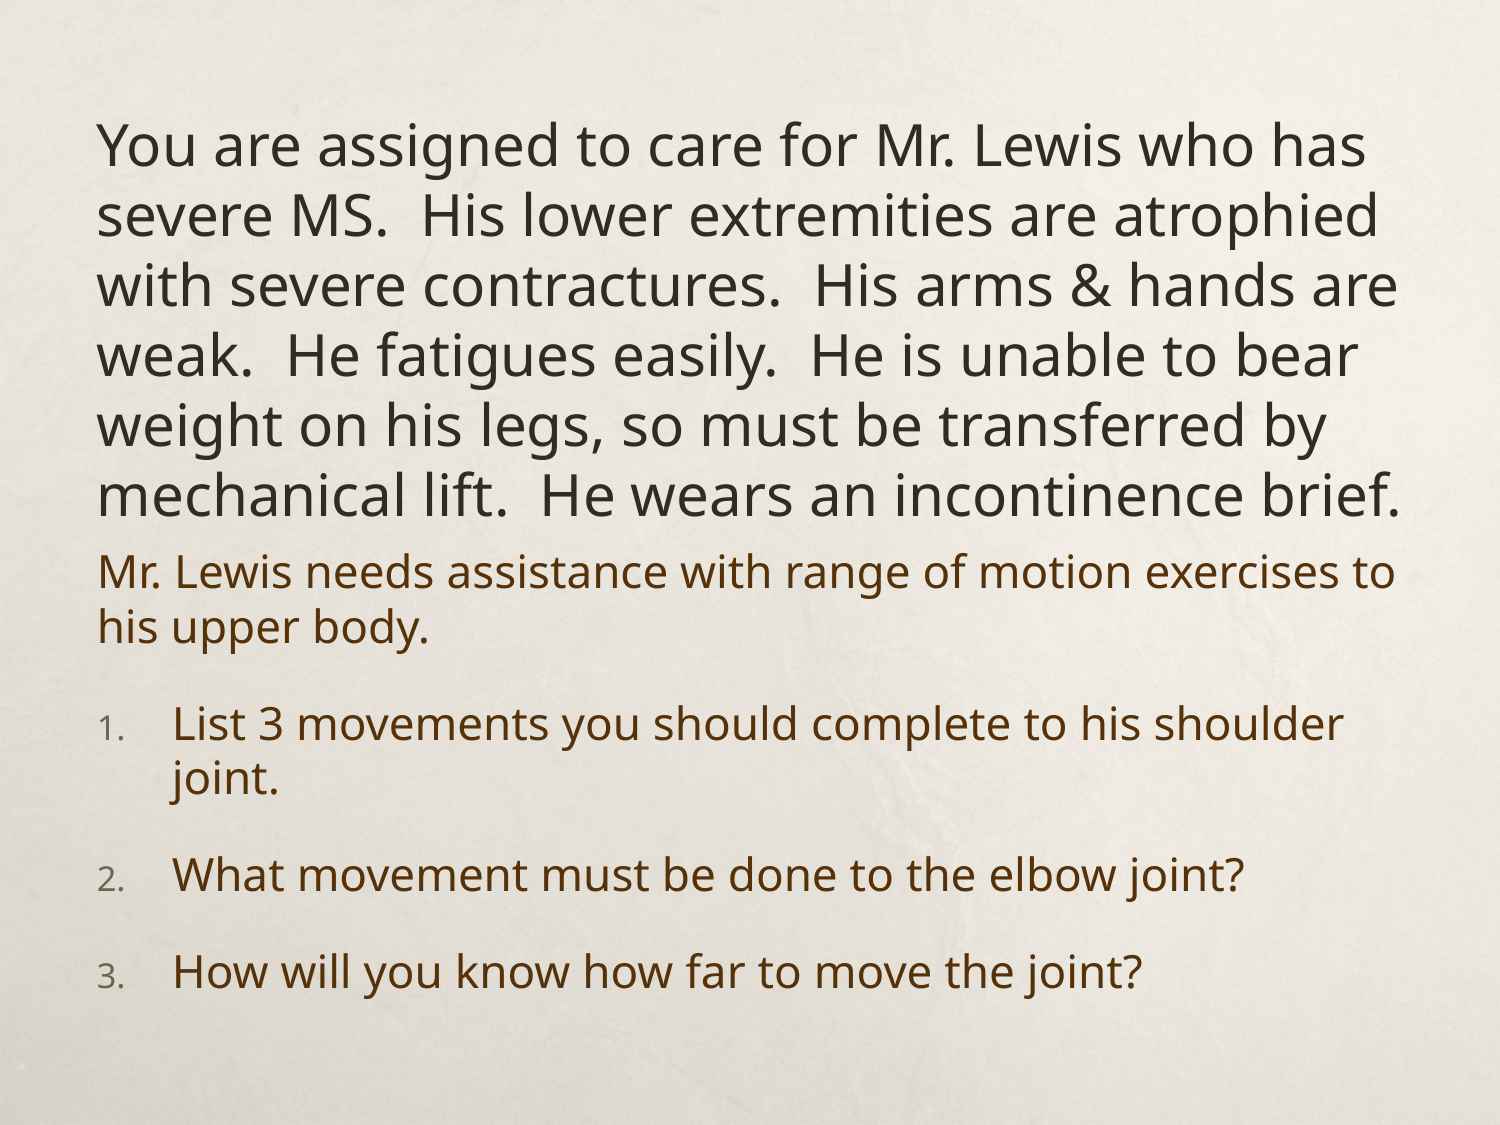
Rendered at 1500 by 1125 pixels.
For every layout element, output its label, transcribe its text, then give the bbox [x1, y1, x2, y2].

title You are assigned to care for Mr. Lewis who has severe MS. His lower extremities are atrophied with severe contractures. His arms & hands are weak. He fatigues easily. He is unable to bear weight on his legs, so must be transferred by mechanical lift. He wears an incontinence brief. [81, 15, 1419, 535]
list Mr. Lewis needs assistance with range of motion exercises to his upper body. List 3 movements you should complete to his shoulder joint. What movement must be done to the elbow joint? How will you know how far to move the joint? [81, 535, 1459, 1125]
